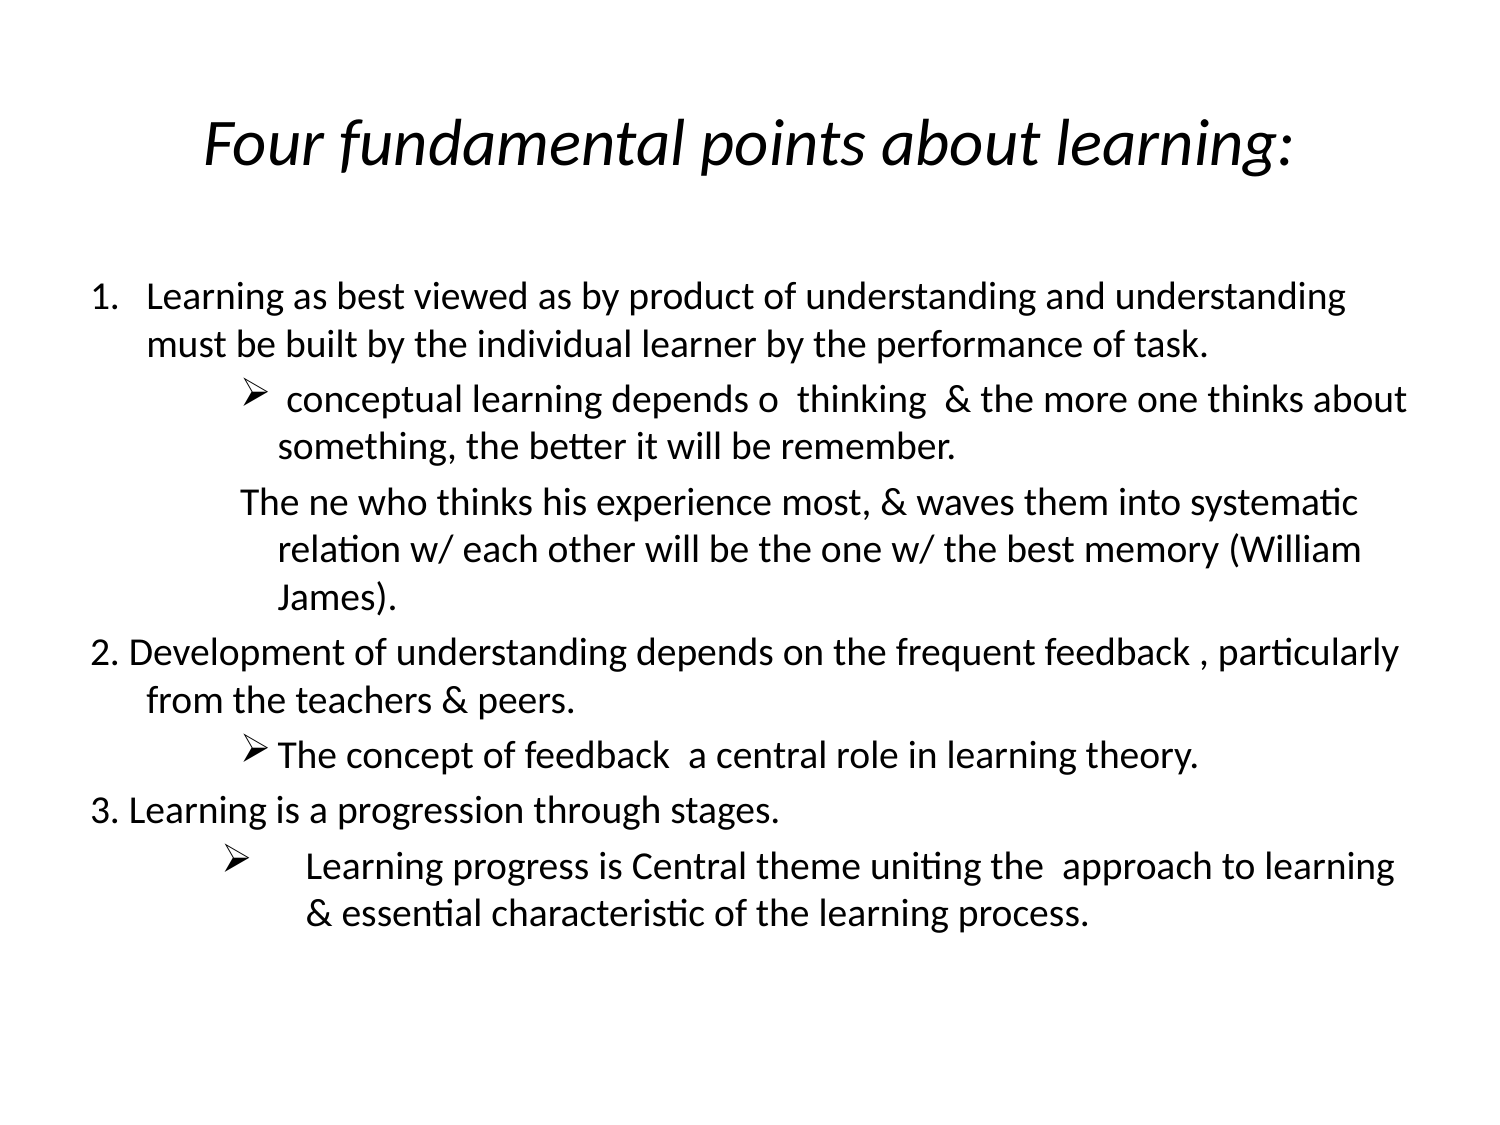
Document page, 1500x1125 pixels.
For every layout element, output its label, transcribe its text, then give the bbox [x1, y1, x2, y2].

title Four fundamental points about learning: [75, 45, 1425, 233]
list Learning as best viewed as by product of understanding and understanding must be built by the individual learner by the performance of task. conceptual learning depends o thinking & the more one thinks about something, the better it will be remember. The ne who thinks his experience most, & waves them into systematic relation w/ each other will be the one w/ the best memory (William James). 2. Development of understanding depends on the frequent feedback , particularly from the teachers & peers. The concept of feedback a central role in learning theory. 3. Learning is a progression through stages. Learning progress is Central theme uniting the approach to learning & essential characteristic of the learning process. [75, 262, 1425, 1005]
